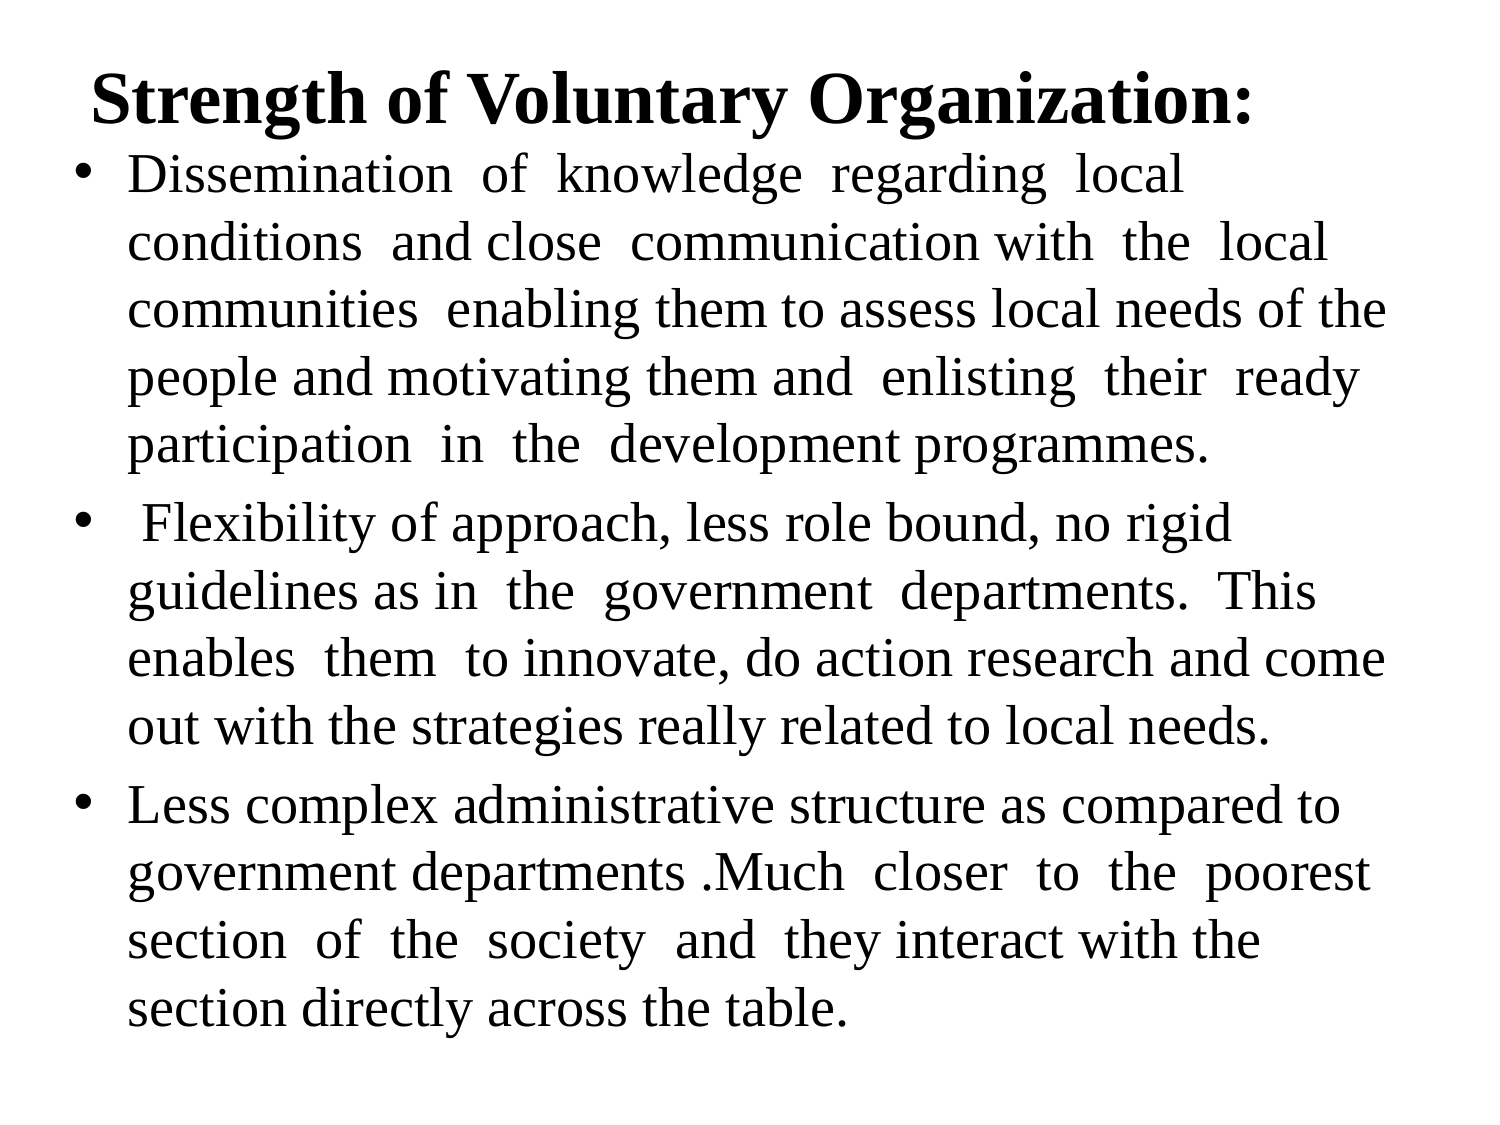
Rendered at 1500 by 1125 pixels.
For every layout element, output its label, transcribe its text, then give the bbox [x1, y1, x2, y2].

title Strength of Voluntary Organization: [75, 45, 1425, 128]
list Dissemination of knowledge regarding local conditions and close communication with the local communities enabling them to assess local needs of the people and motivating them and enlisting their ready participation in the development programmes. Flexibility of approach, less role bound, no rigid guidelines as in the government departments. This enables them to innovate, do action research and come out with the strategies really related to local needs. Less complex administrative structure as compared to government departments .Much closer to the poorest section of the society and they interact with the section directly across the table. [58, 128, 1425, 1102]
